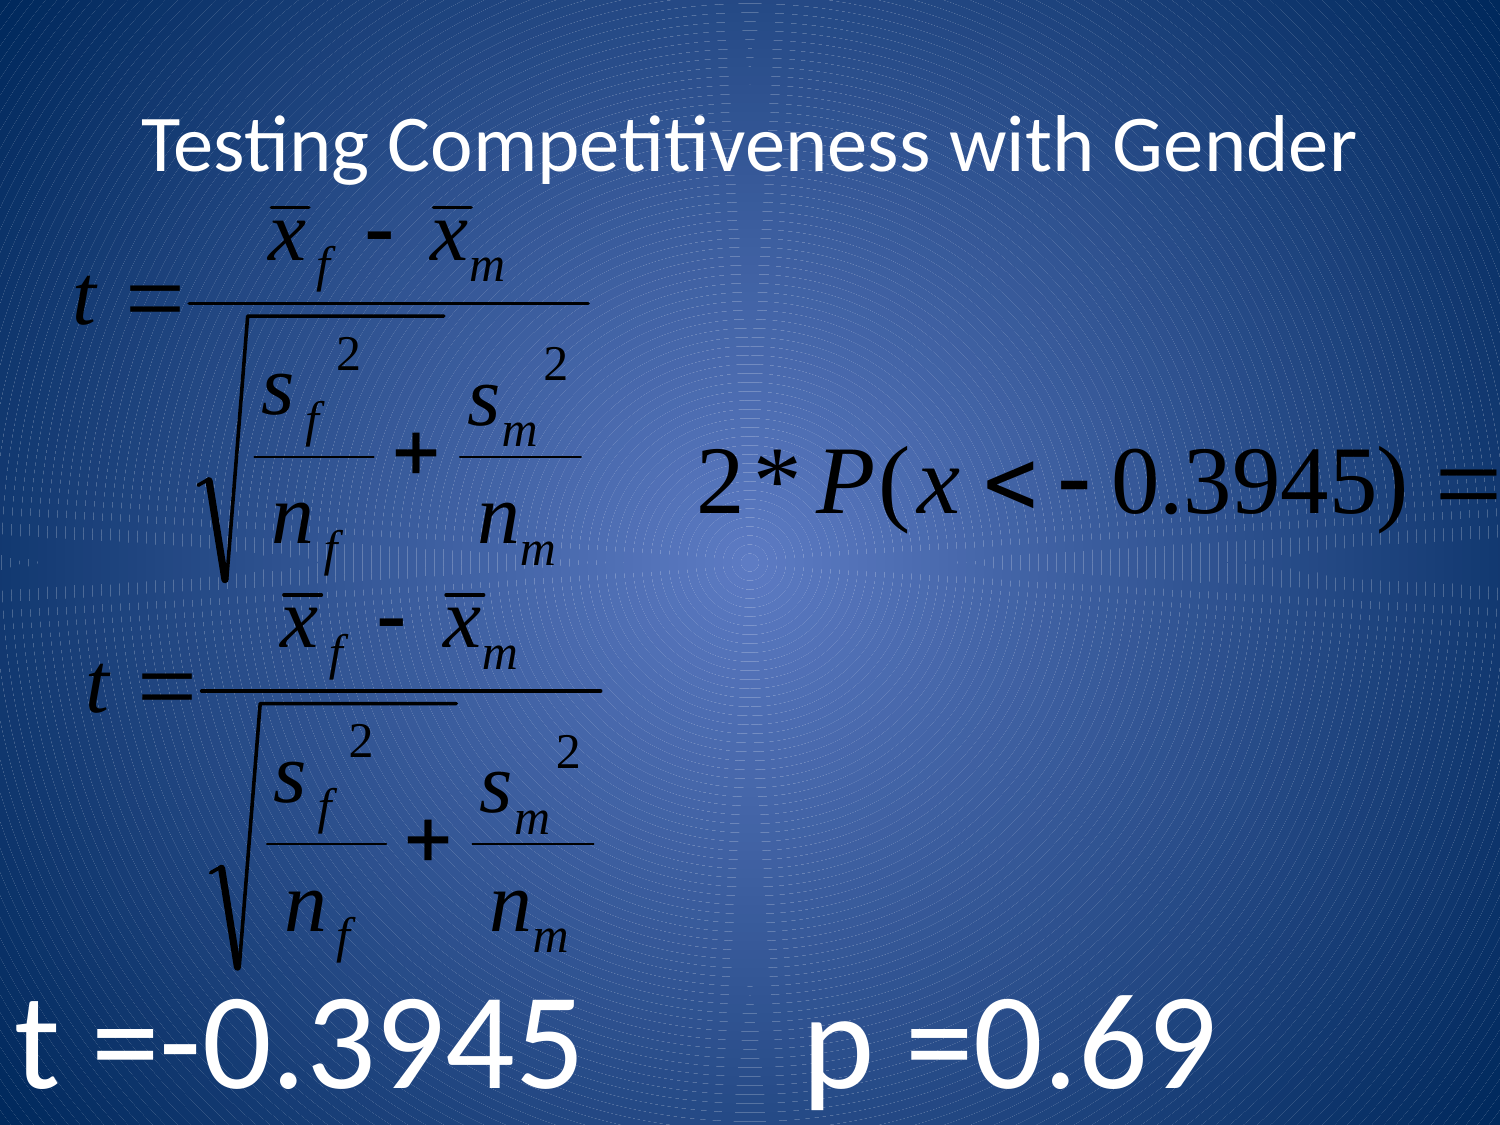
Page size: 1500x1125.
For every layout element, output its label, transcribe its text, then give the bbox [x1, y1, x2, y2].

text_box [681, 424, 1498, 555]
title Testing Competitiveness with Gender [74, 44, 1426, 233]
text_box t =-0.3945 [0, 943, 787, 1123]
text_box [74, 562, 618, 992]
text_box p =0.69 [787, 943, 1500, 1123]
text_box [62, 174, 606, 604]
